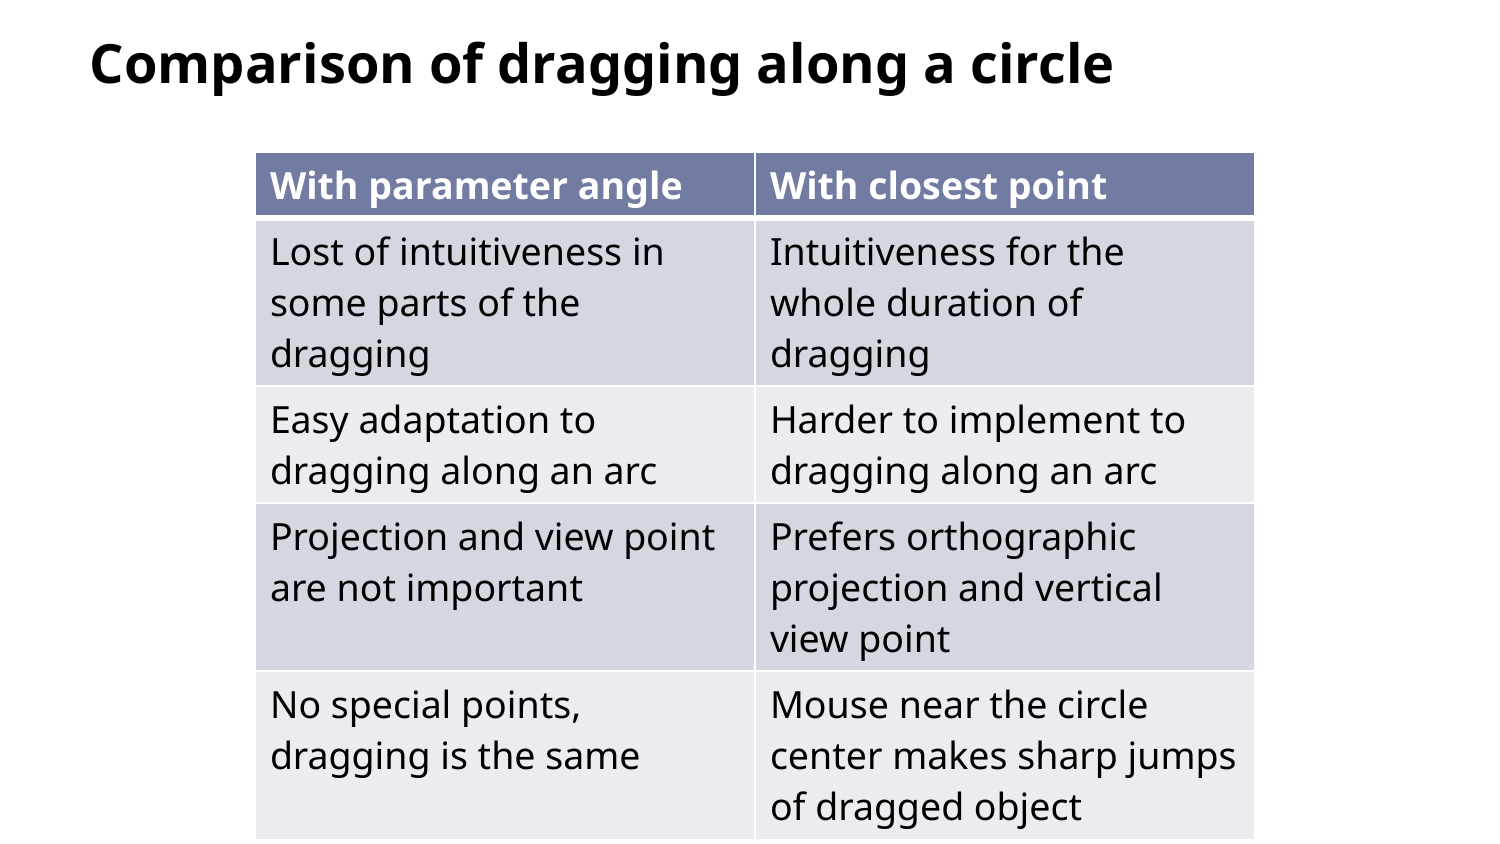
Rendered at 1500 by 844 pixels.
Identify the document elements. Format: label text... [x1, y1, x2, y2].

table_cell Prefers orthographic projection and vertical view point [756, 504, 1254, 670]
table_header With closest point [756, 153, 1254, 215]
table_cell No special points, dragging is the same [256, 672, 754, 839]
table_cell Easy adaptation to dragging along an arc [256, 387, 754, 502]
table_cell Projection and view point are not important [256, 504, 754, 670]
table_cell Lost of intuitiveness in some parts of the dragging [256, 221, 754, 385]
table_cell Mouse near the circle center makes sharp jumps of dragged object [756, 672, 1254, 839]
table_header With parameter angle [256, 153, 754, 215]
list Comparison of dragging along a circle [75, 21, 1475, 835]
table_cell Harder to implement to dragging along an arc [756, 387, 1254, 502]
table_cell Intuitiveness for the whole duration of dragging [756, 221, 1254, 385]
